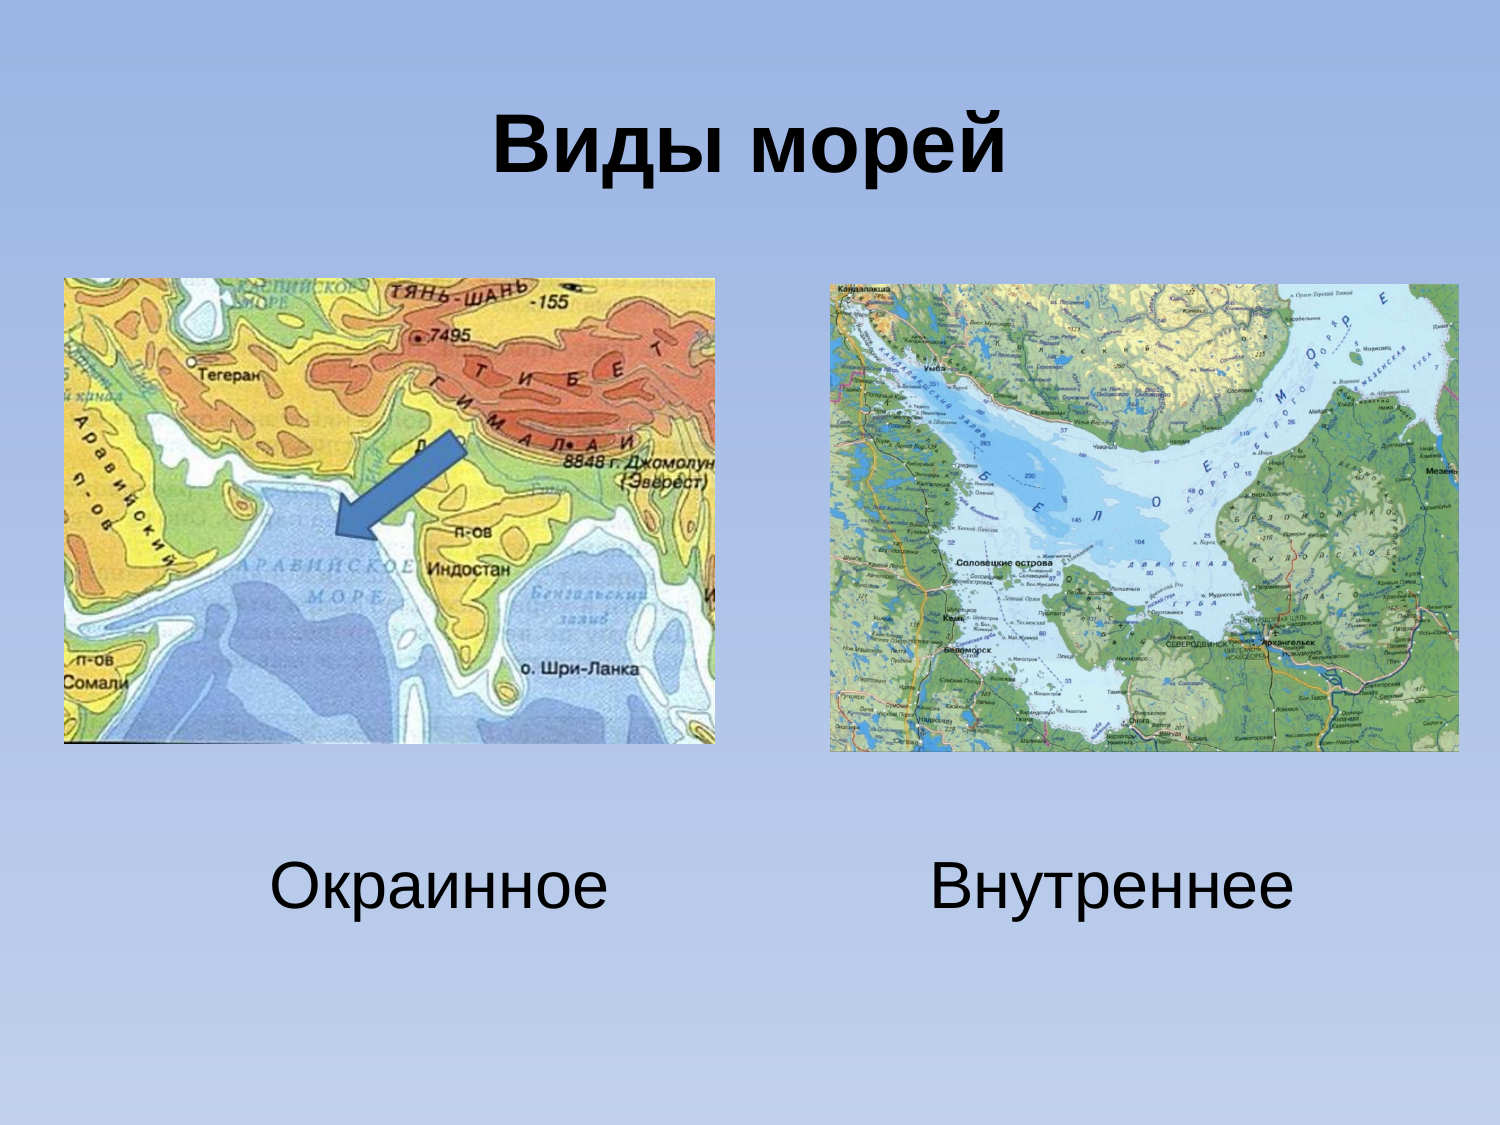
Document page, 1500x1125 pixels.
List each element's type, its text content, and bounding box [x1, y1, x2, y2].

title Виды морей [75, 45, 1425, 233]
text_box Окраинное [147, 834, 732, 953]
picture [830, 284, 1459, 752]
picture [64, 278, 715, 744]
text_box Внутреннее [820, 834, 1405, 953]
